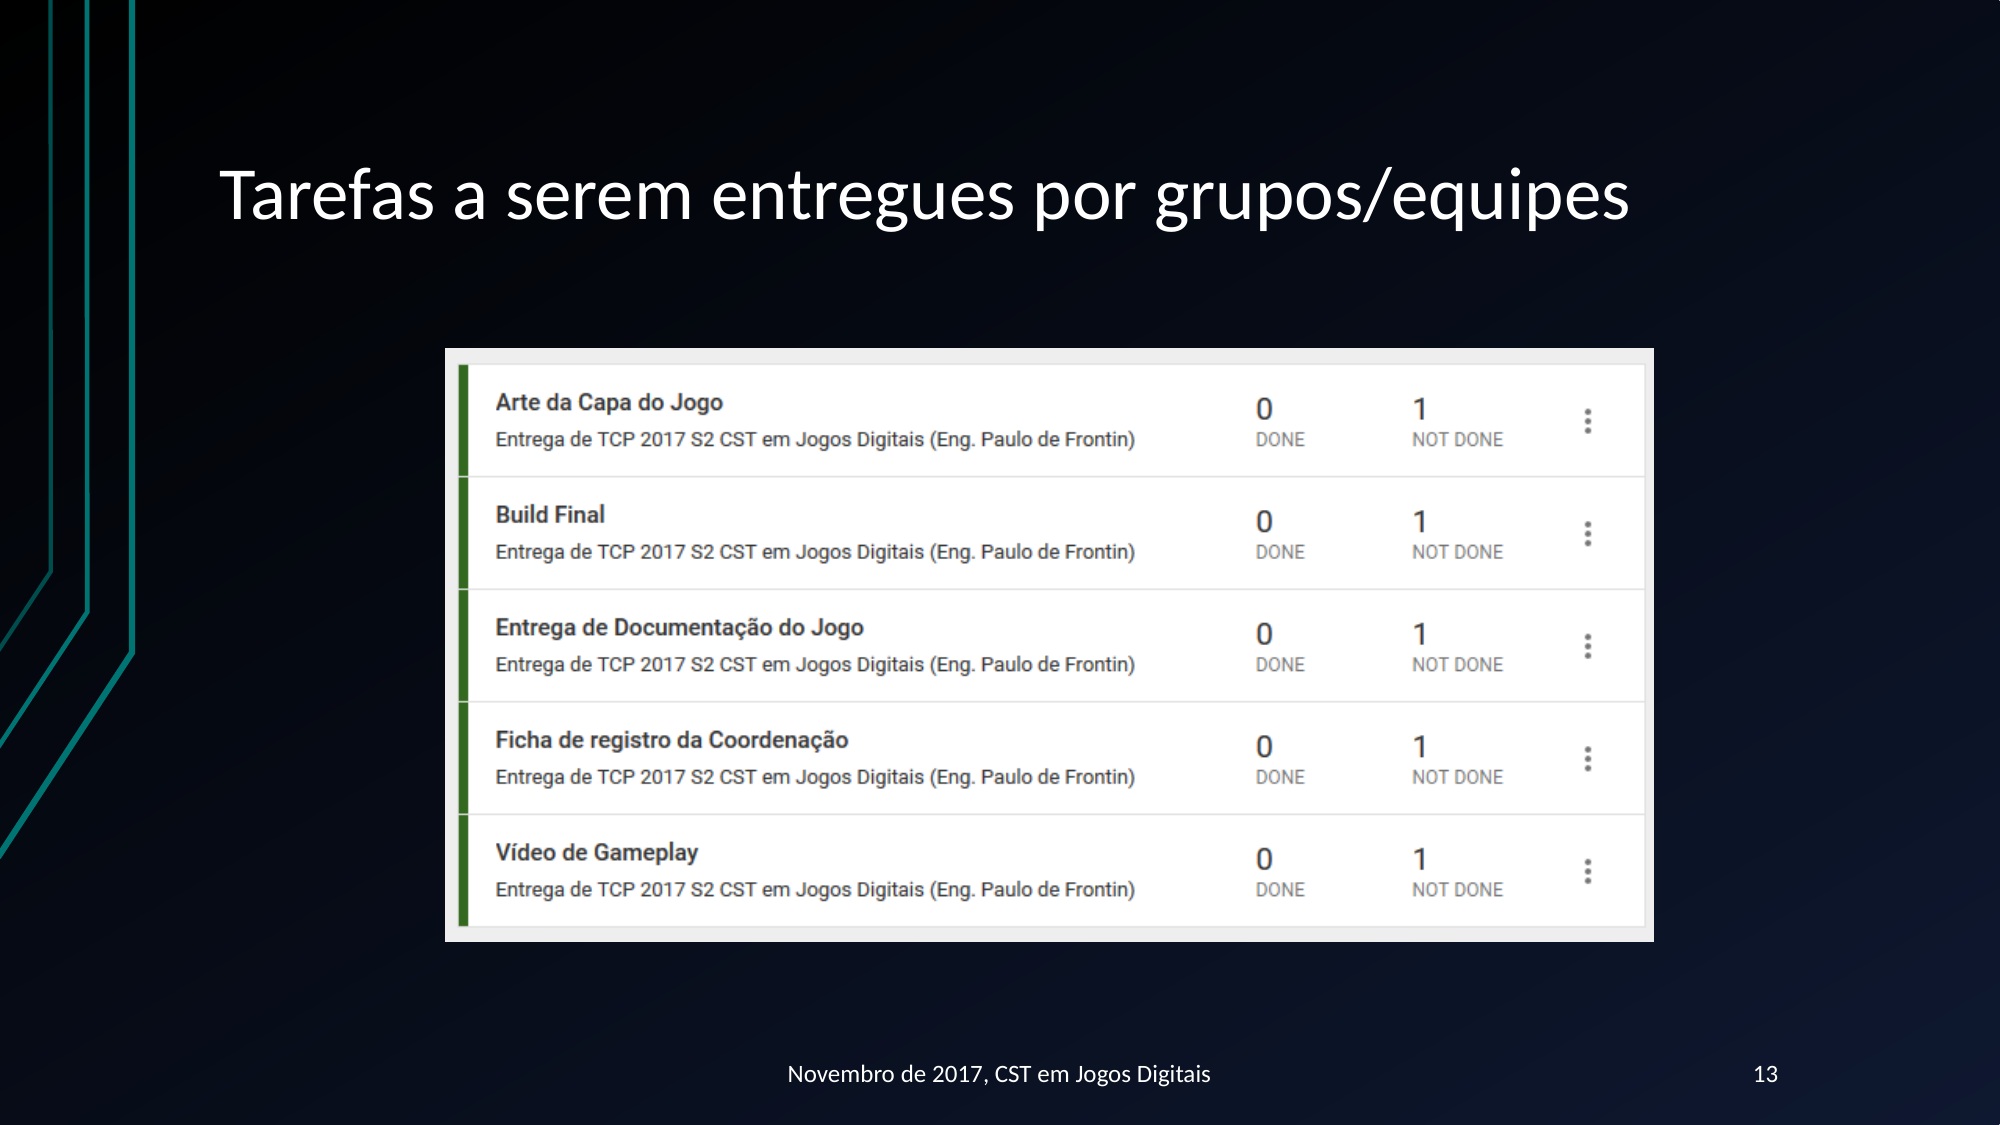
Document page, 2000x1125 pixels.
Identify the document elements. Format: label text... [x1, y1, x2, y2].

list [445, 347, 1654, 943]
slide_number 13 [1732, 1042, 1900, 1103]
title Tarefas a serem entregues por grupos/equipes [199, 45, 1900, 246]
footer Novembro de 2017, CST em Jogos Digitais [566, 1042, 1433, 1103]
